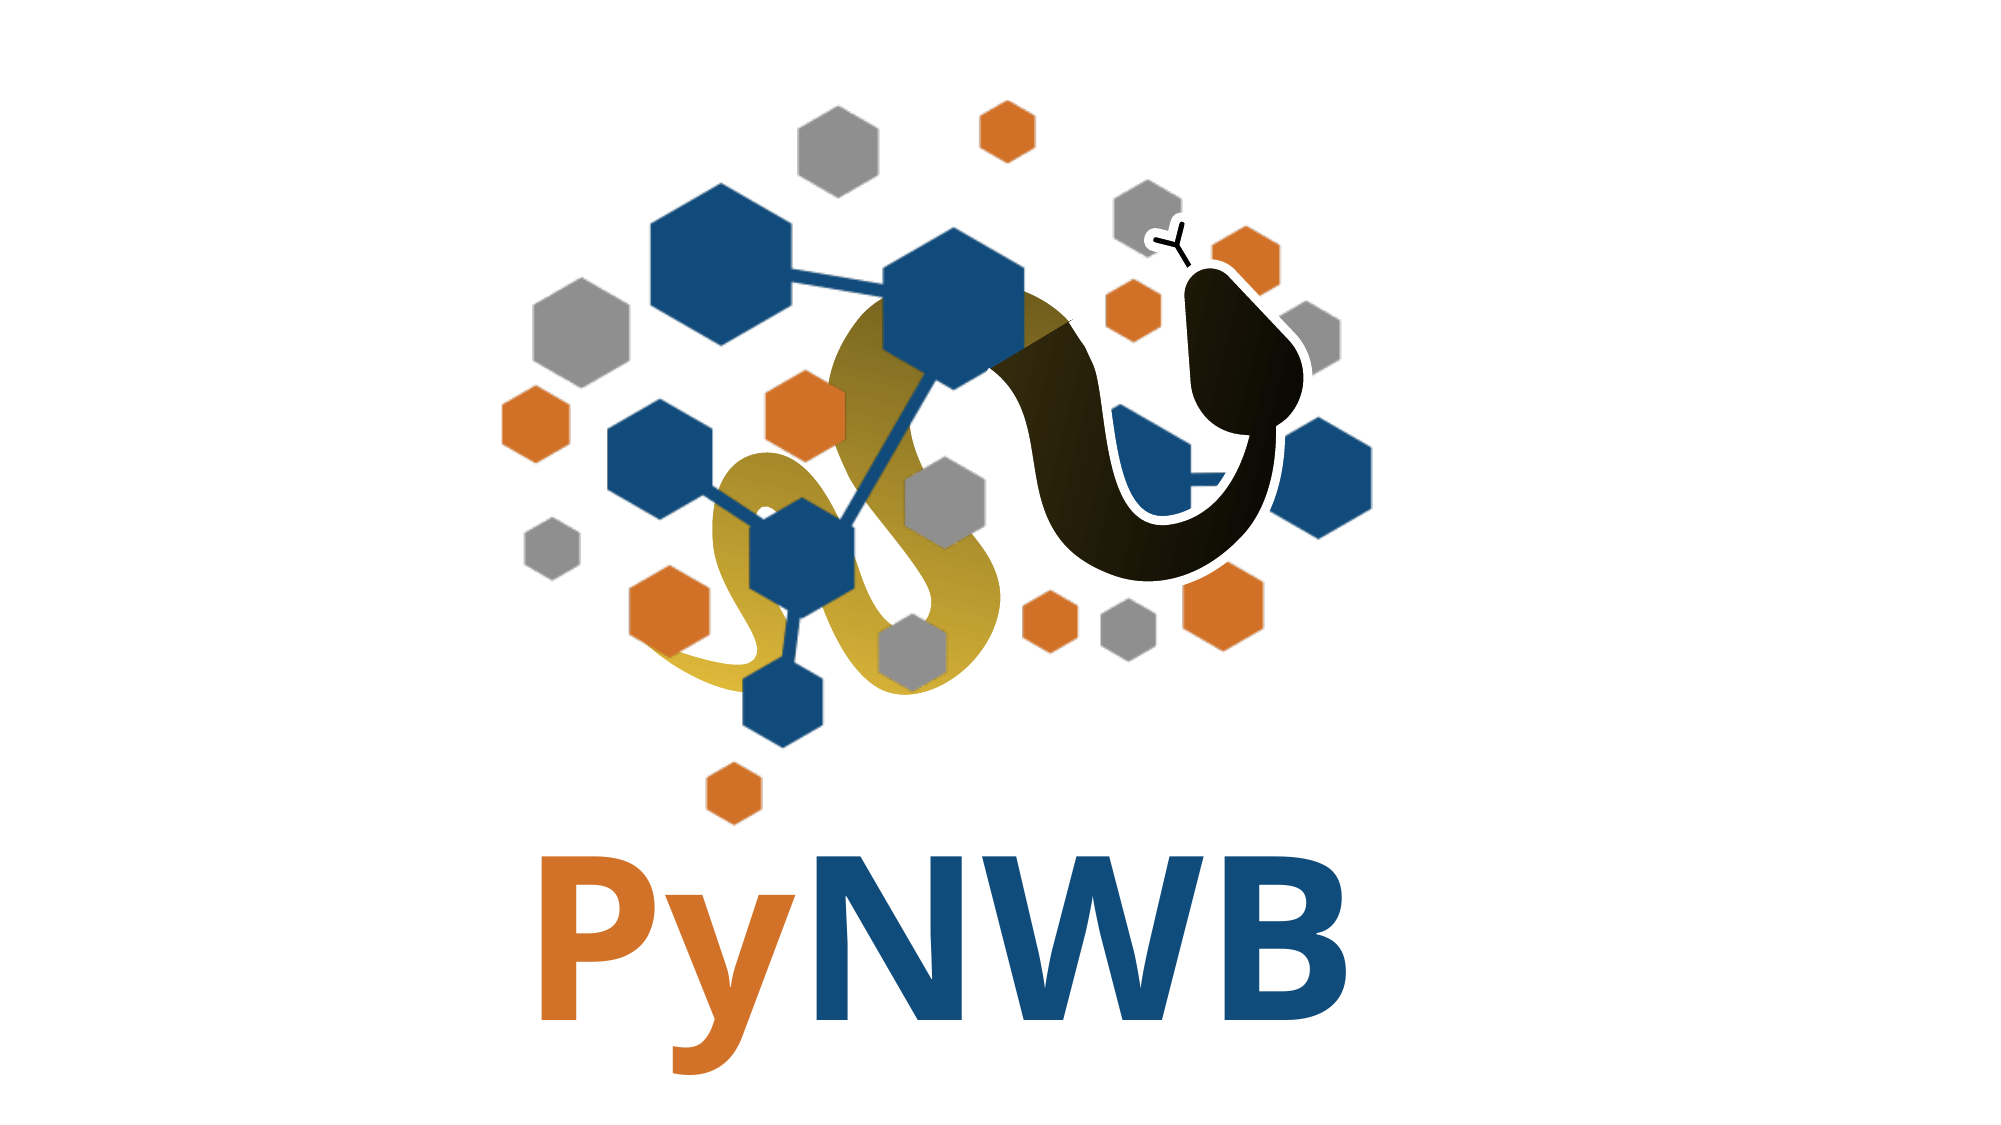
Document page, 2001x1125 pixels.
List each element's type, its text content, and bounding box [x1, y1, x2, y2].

picture [501, 100, 1373, 826]
text_box PyNWB [520, 826, 1360, 1054]
